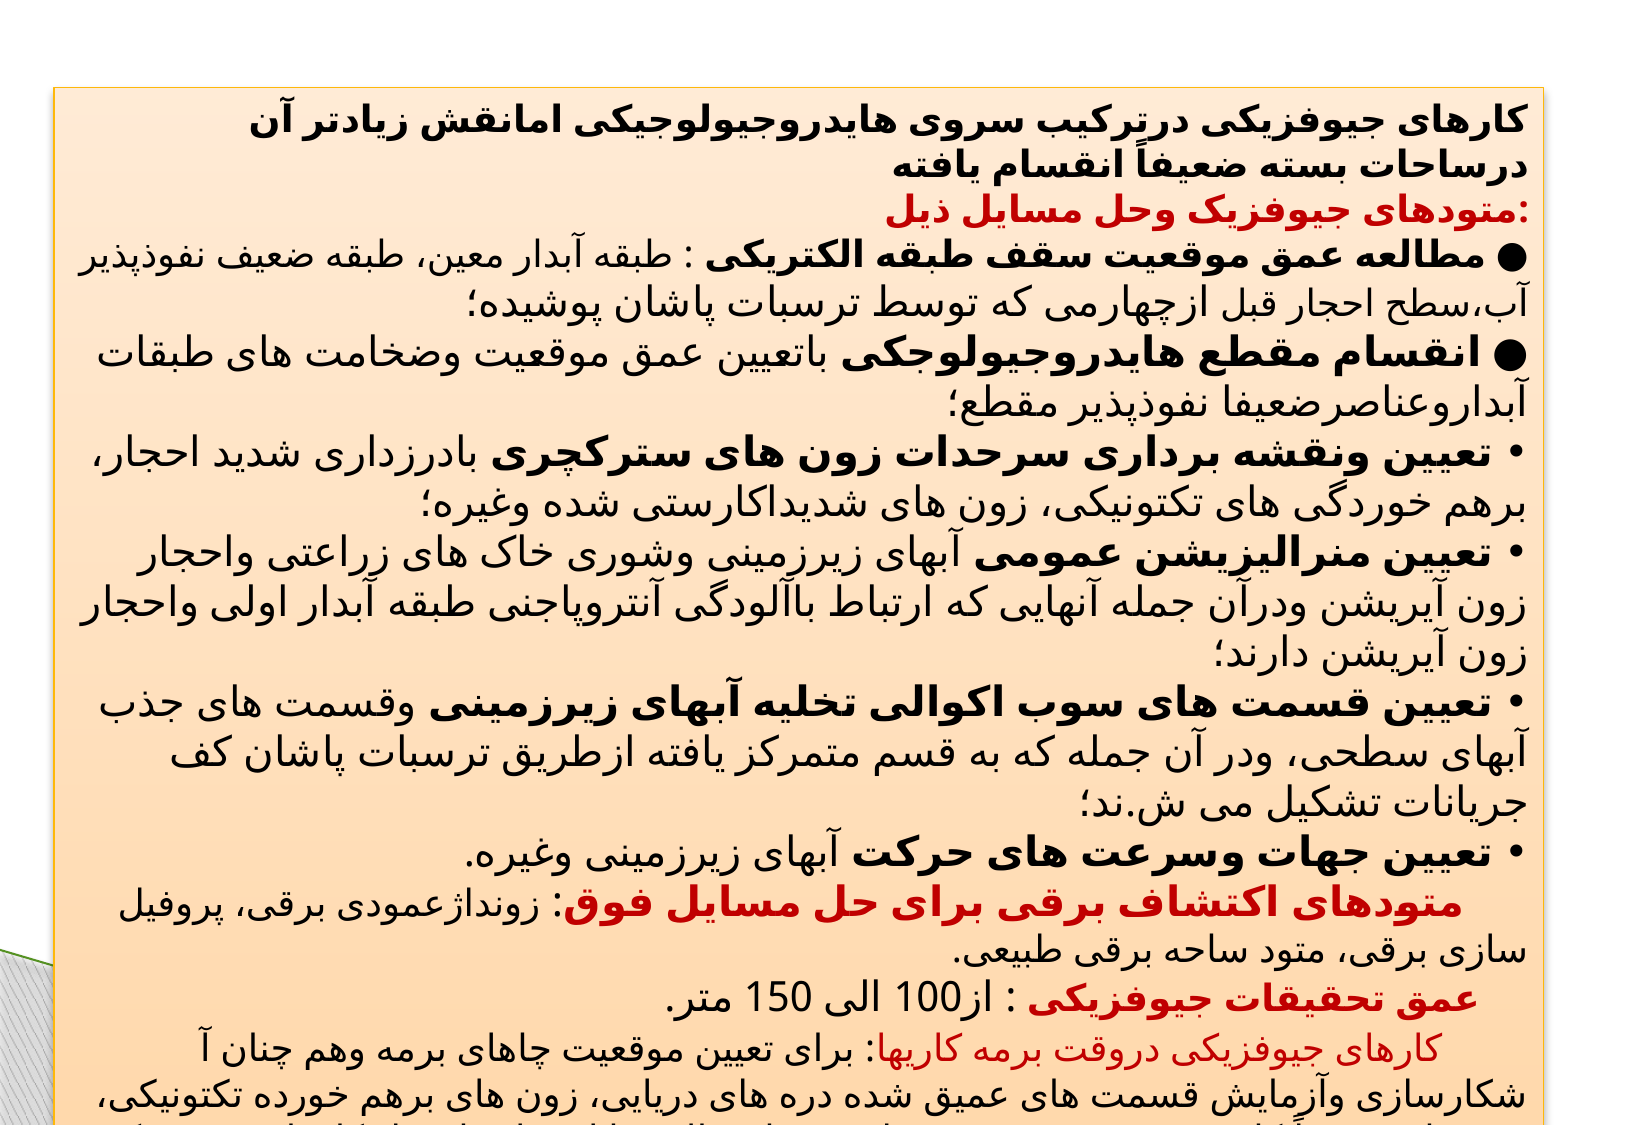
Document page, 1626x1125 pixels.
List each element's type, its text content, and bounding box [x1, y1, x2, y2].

text_box کارهای جیوفزیکی درترکیب سروی هایدروجیولوجیکی امانقش زیادتر آن درساحات بسته ضعیفاً انقسام یافته متودهای جیوفزیک وحل مسایل ذیل: ● مطالعه عمق موقعیت سقف طبقه الکتریکی : طبقه آبدار معین، طبقه ضعیف نفوذپذیر آب،سطح احجار قبل ازچهارمی که توسط ترسبات پاشان پوشیده؛ ● انقسام مقطع هایدروجیولوجکی باتعیین عمق موقعیت وضخامت های طبقات آبداروعناصرضعیفا نفوذپذیر مقطع؛ • تعیین ونقشه برداری سرحدات زون های سترکچری بادرزداری شدید احجار، برهم خوردگی های تکتونیکی، زون های شدیداکارستی شده وغیره؛ • تعیین منرالیزیشن عمومی آبهای زیرزمینی وشوری خاک های زراعتی واحجار زون آیریشن ودرآن جمله آنهایی که ارتباط باآلودگی آنتروپاجنی طبقه آبدار اولی واحجار زون آیریشن دارند؛ • تعیین قسمت های سوب اکوالی تخلیه آبهای زیرزمینی وقسمت های جذب آبهای سطحی، ودر آن جمله که به قسم متمرکز یافته ازطریق ترسبات پاشان کف جریانات تشکیل می ش.ند؛ • تعیین جهات وسرعت های حرکت آبهای زیرزمینی وغیره. متودهای اکتشاف برقی برای حل مسایل فوق: زونداژعمودی برقی، پروفیل سازی برقی، متود ساحه برقی طبیعی. عمق تحقیقات جیوفزیکی : از100 الی 150 متر. کارهای جیوفزیکی دروقت برمه کاریها: برای تعیین موقعیت چاهای برمه وهم چنان آ شکارسازی وآزمایش قسمت های عمیق شده دره های دریایی، زون های برهم خورده تکتونیکی، زون های شدیداً کارستی شده وغیره درمحل؛ درتمام حالات با استفاده ازمواد کارهای جیوفزیکی قبلی صورت می گیرد. [53, 87, 1544, 1125]
